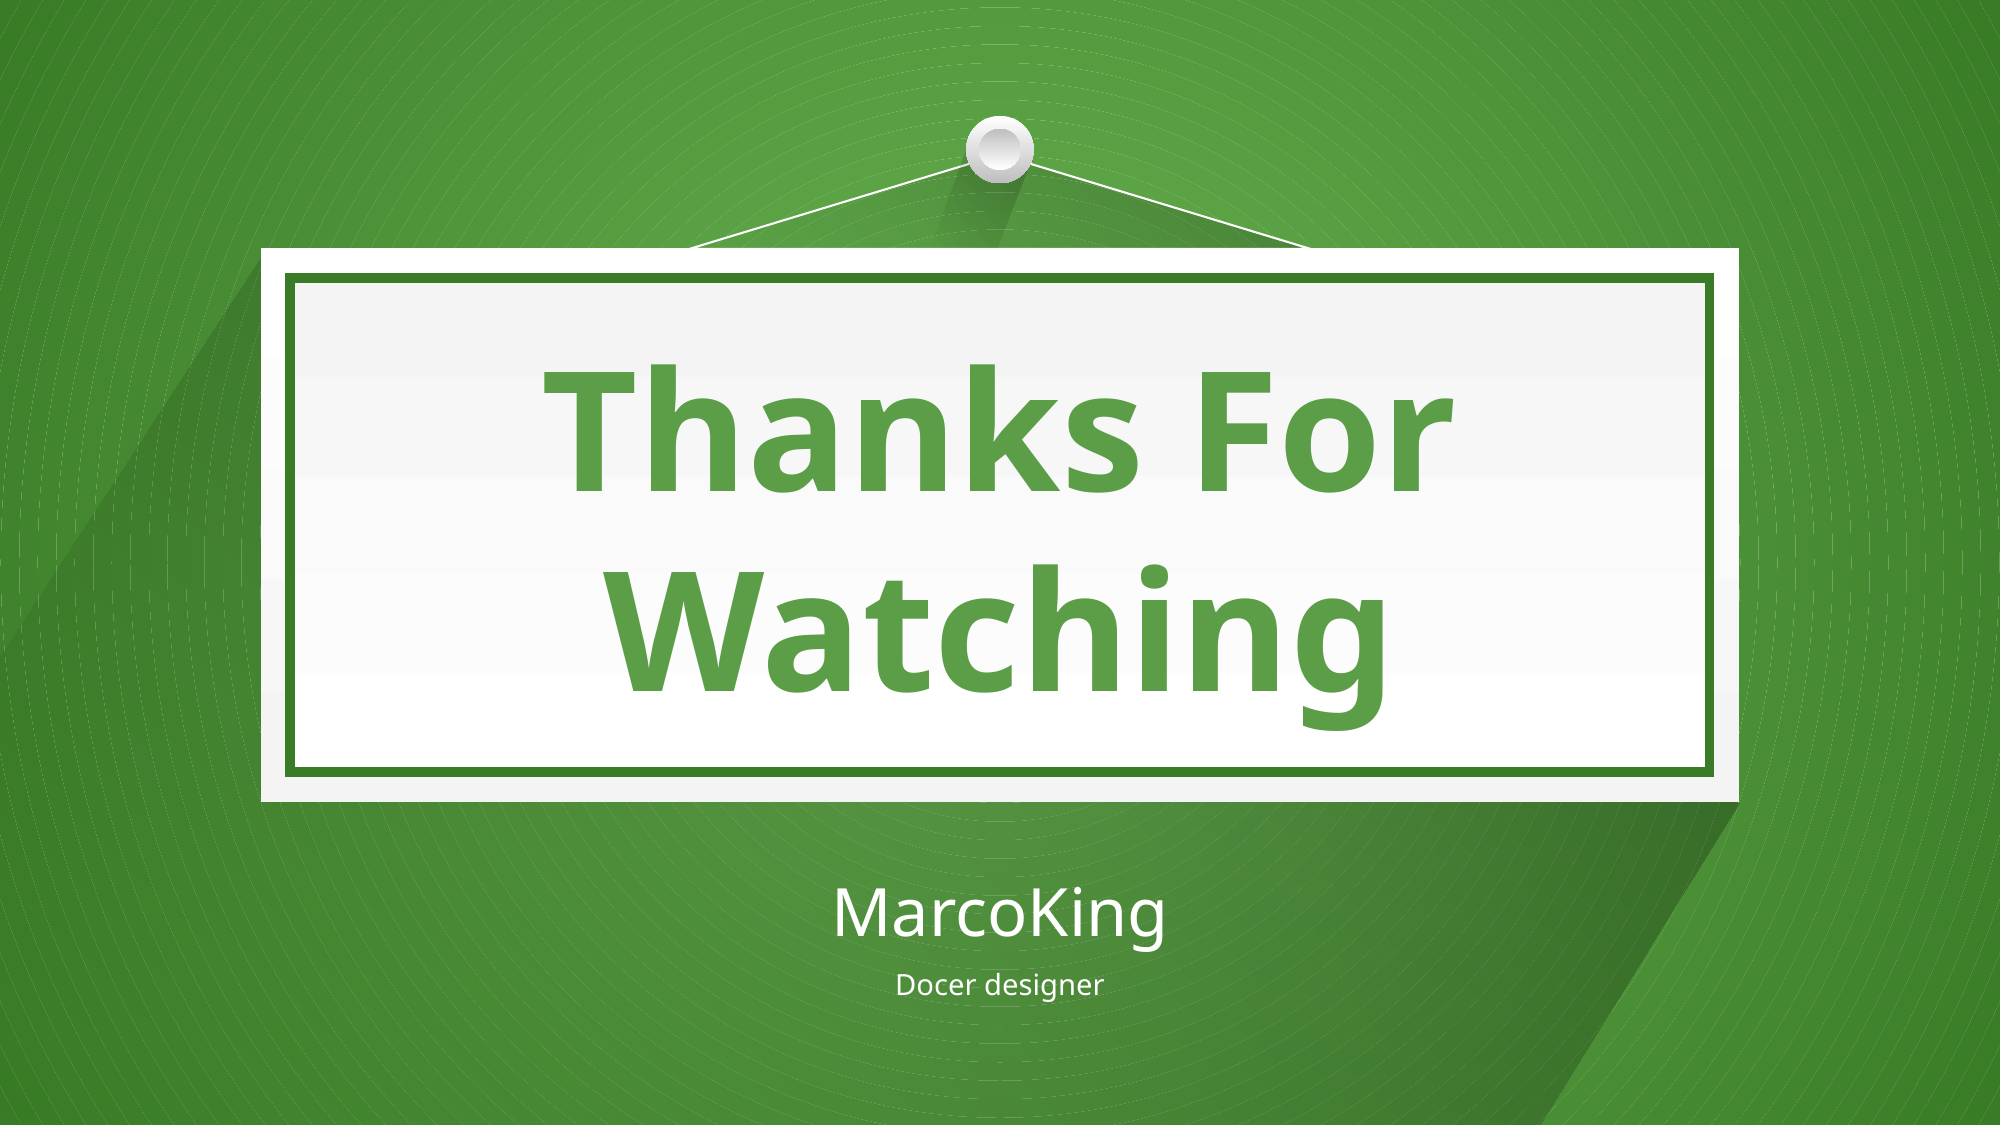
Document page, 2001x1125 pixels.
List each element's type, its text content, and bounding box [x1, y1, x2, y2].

text_box MarcoKing [816, 862, 1184, 958]
text_box [0, 257, 1741, 1125]
text_box Docer designer [880, 958, 1120, 1009]
text_box [260, 247, 1740, 803]
text_box [1000, 163, 1308, 247]
text_box [692, 166, 958, 247]
text_box Thanks For Watching [289, 277, 1711, 773]
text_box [966, 115, 1034, 184]
text_box [928, 146, 1024, 247]
